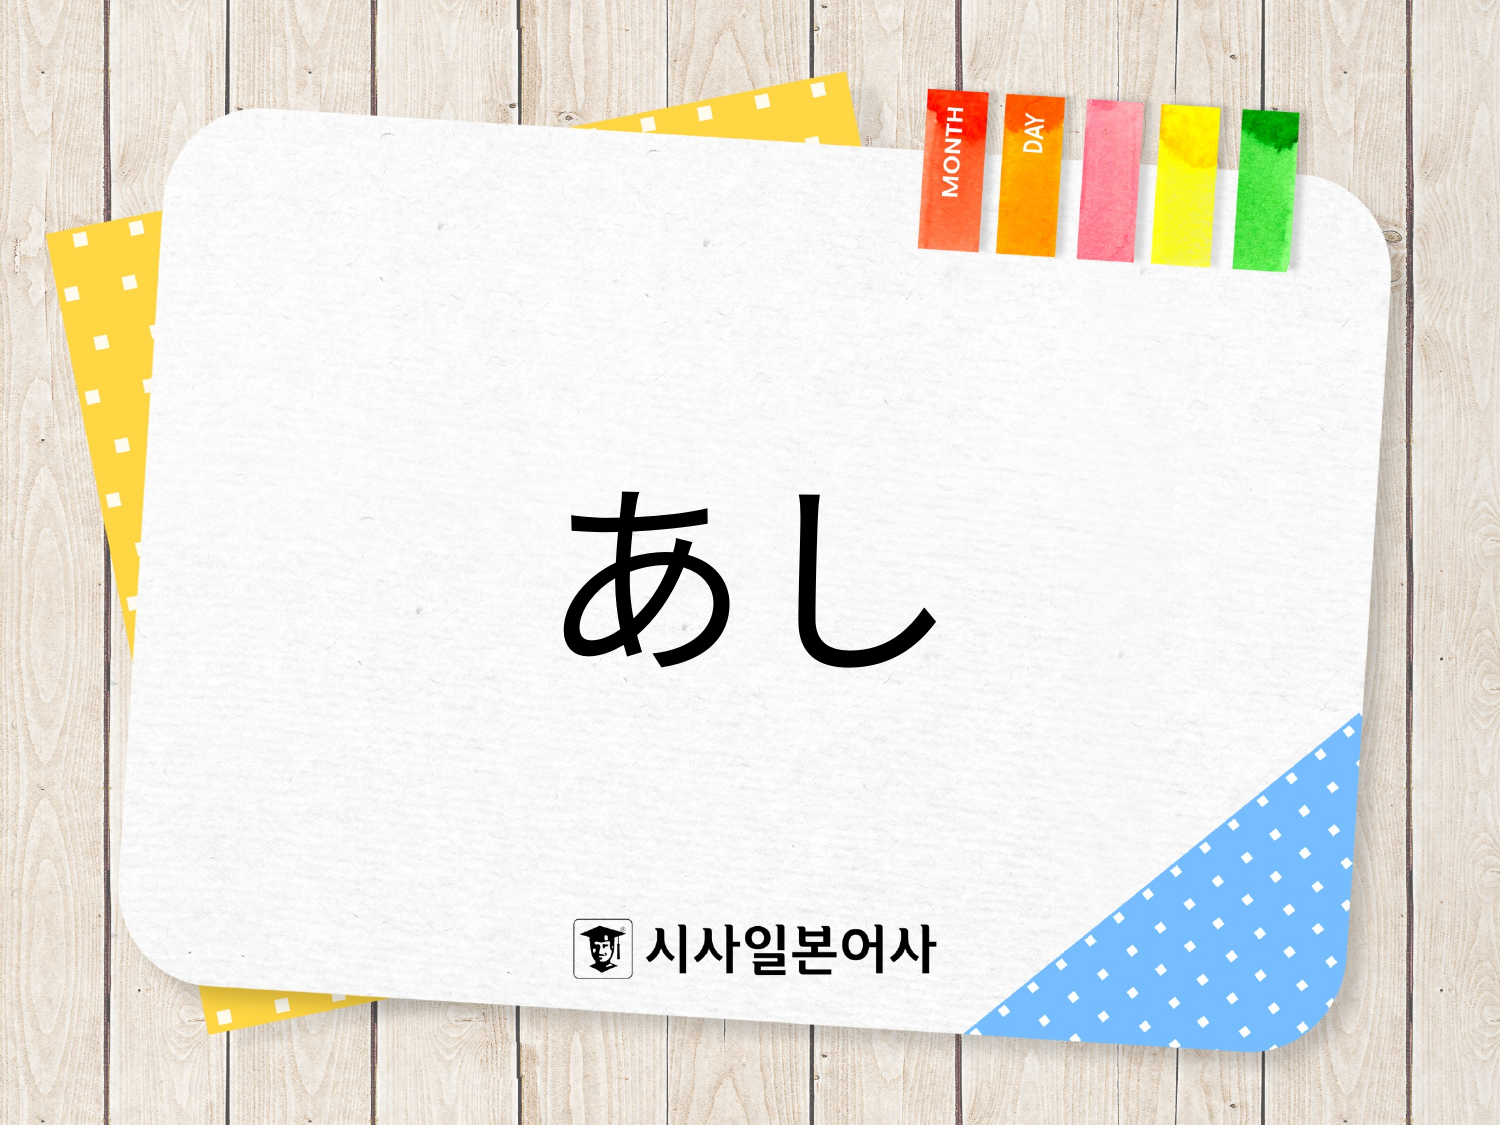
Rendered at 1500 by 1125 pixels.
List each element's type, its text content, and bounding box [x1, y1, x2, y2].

picture [0, 0, 1500, 1125]
title あし [75, 338, 1425, 811]
